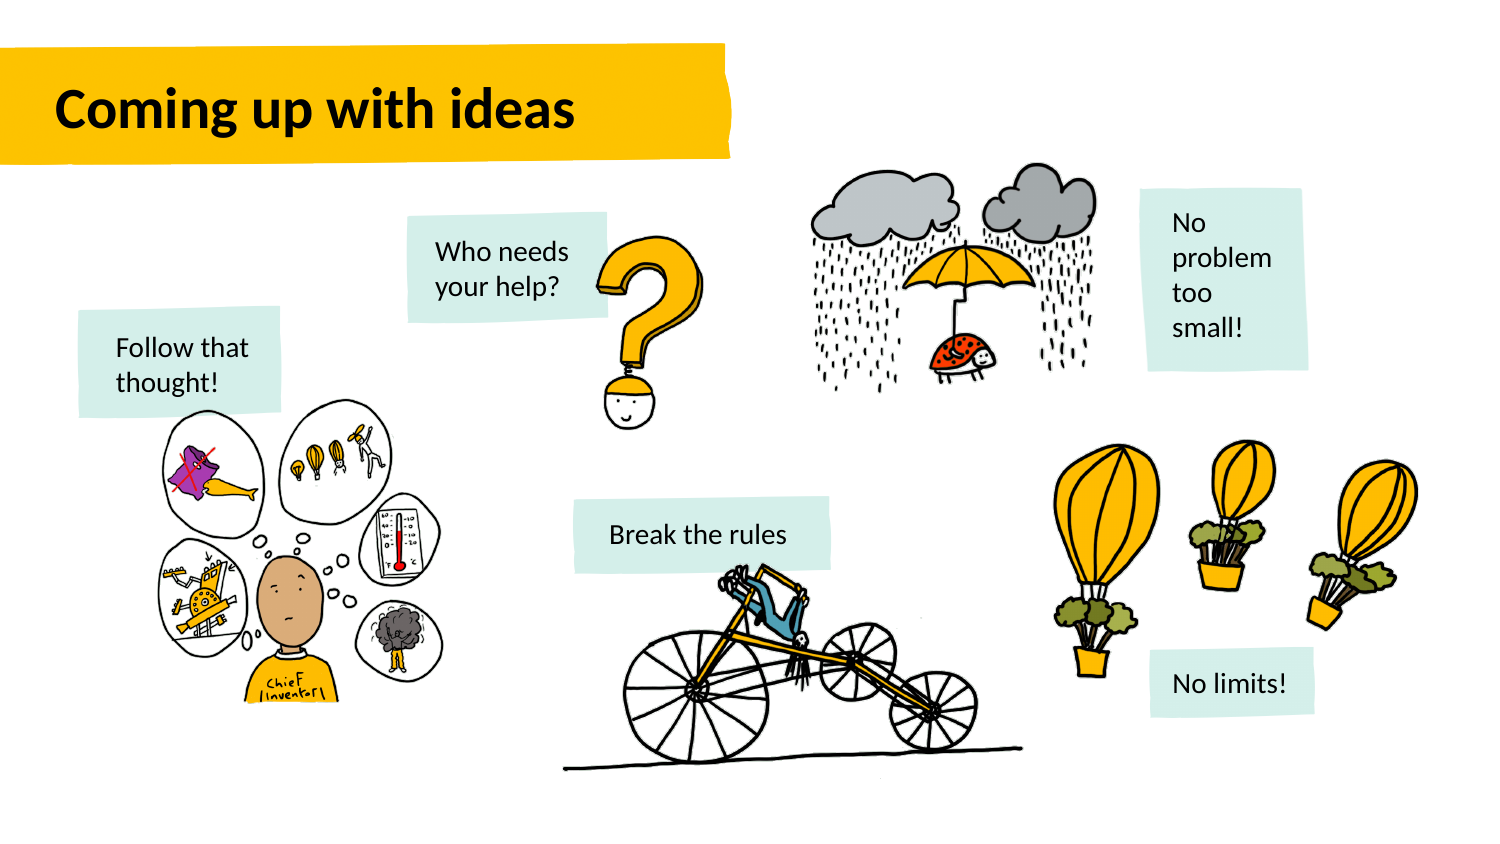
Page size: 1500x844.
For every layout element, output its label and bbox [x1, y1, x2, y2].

text_box [76, 300, 283, 356]
text_box [1135, 186, 1315, 373]
picture [76, 140, 1462, 781]
text_box [405, 206, 503, 326]
text_box [1147, 644, 1316, 719]
picture [0, 38, 737, 167]
